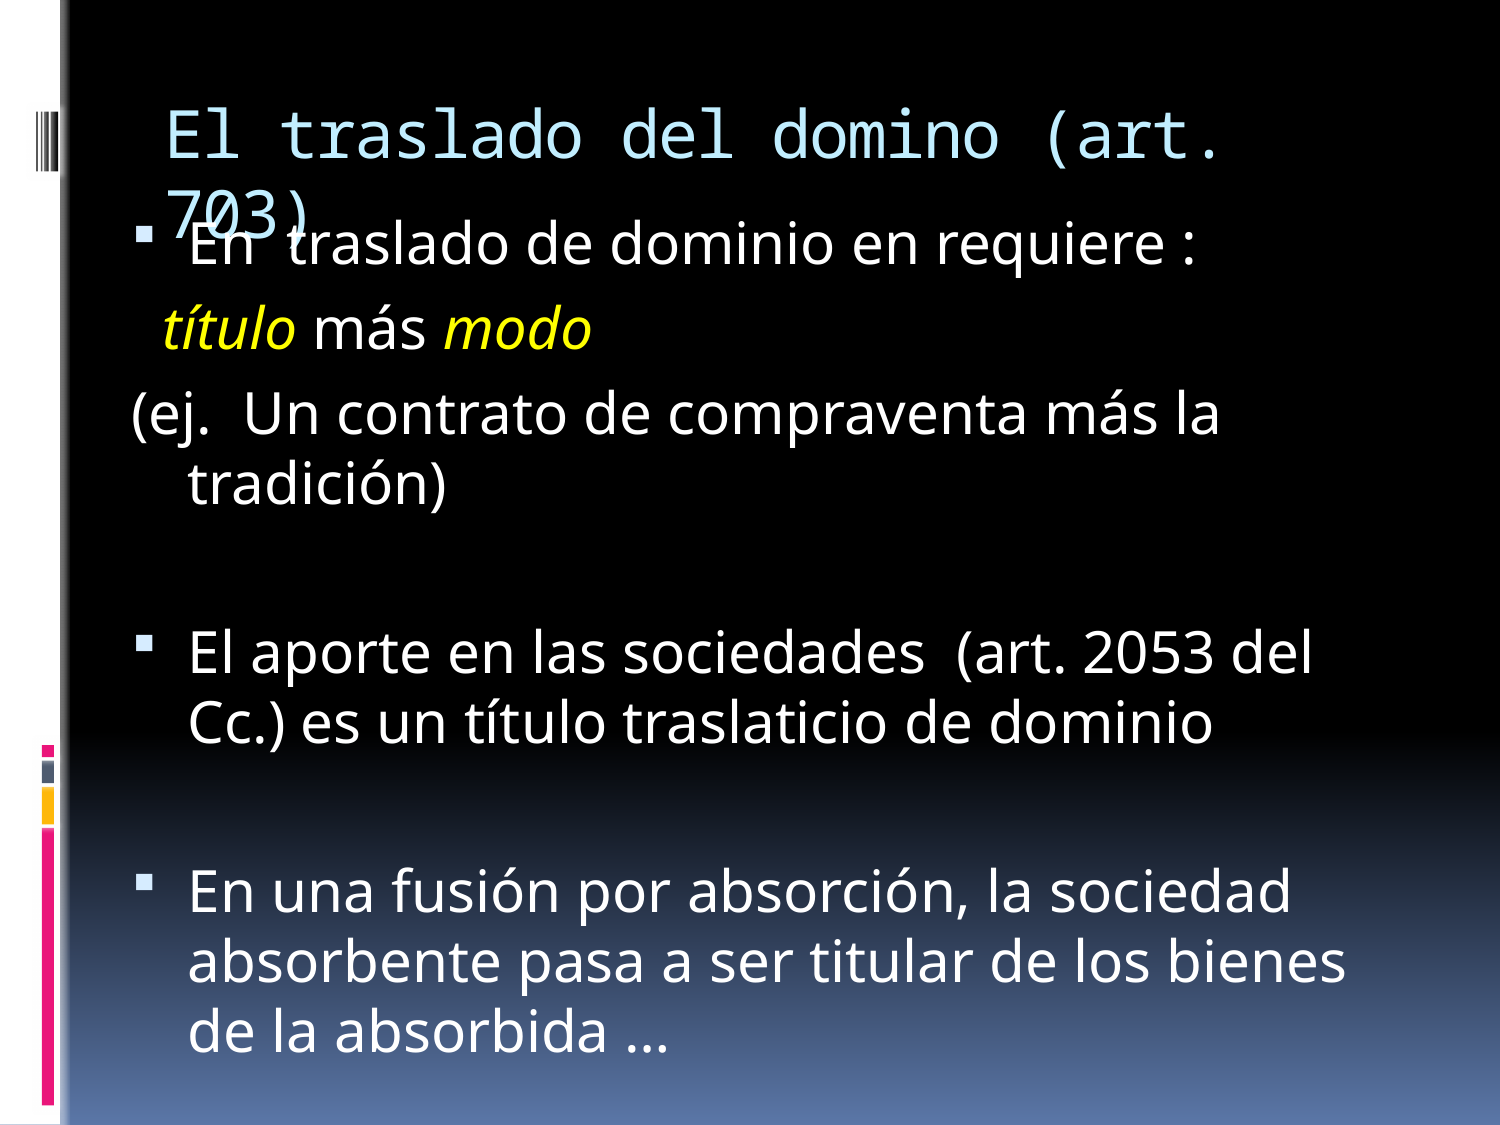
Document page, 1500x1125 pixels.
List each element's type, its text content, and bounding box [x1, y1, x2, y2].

title El traslado del domino (art. 703) [150, 84, 1425, 198]
list En traslado de dominio en requiere : título más modo (ej. Un contrato de compraventa más la tradición) El aporte en las sociedades (art. 2053 del Cc.) es un título traslaticio de dominio En una fusión por absorción, la sociedad absorbente pasa a ser titular de los bienes de la absorbida … [105, 198, 1426, 1043]
